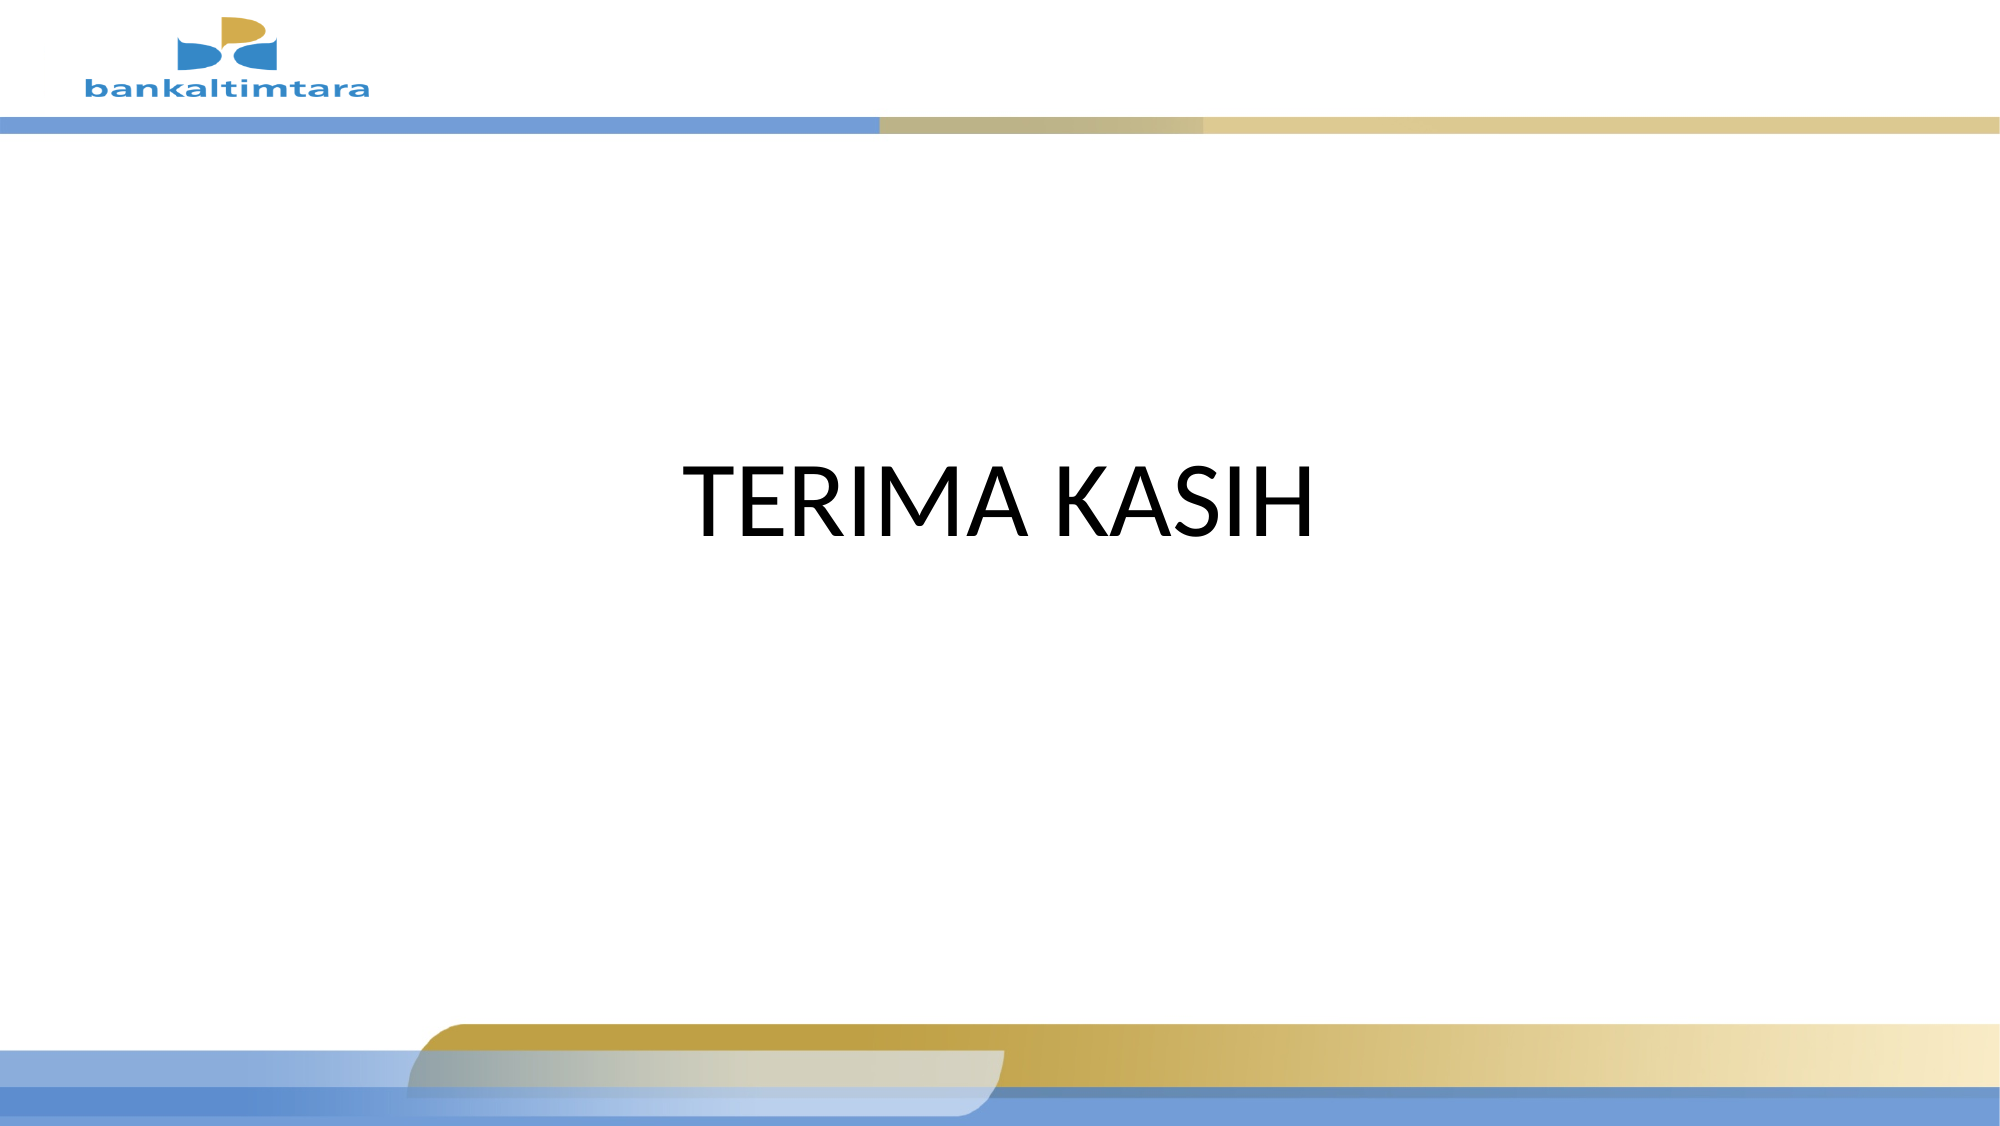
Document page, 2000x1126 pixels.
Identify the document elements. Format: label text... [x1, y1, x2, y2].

text_box TERIMA KASIH [137, 420, 1863, 1037]
picture [0, 0, 2000, 1126]
